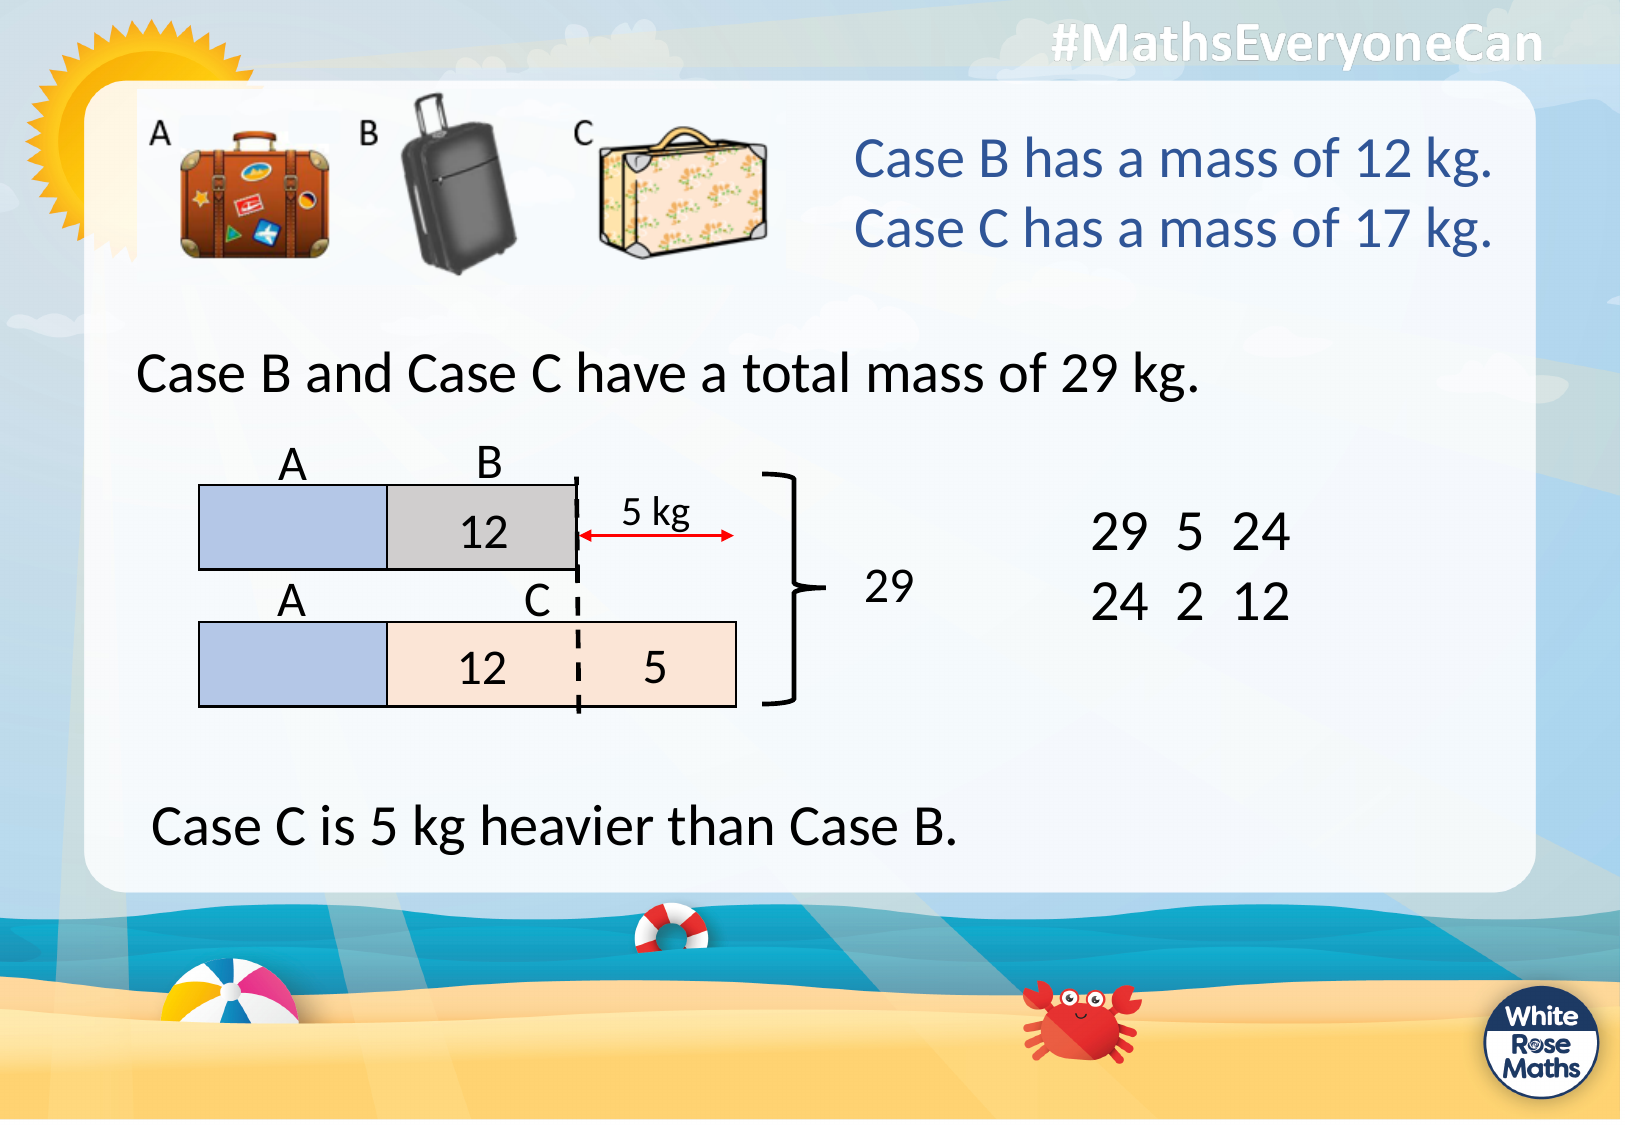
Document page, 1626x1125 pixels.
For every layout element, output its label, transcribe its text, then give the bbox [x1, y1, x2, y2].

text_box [386, 558, 576, 707]
text_box [762, 473, 826, 705]
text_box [199, 559, 386, 707]
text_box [199, 423, 386, 559]
text_box 5 kg [606, 537, 715, 542]
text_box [386, 420, 577, 558]
text_box 29 [849, 545, 1030, 621]
text_box Case C is 5 kg heavier than Case B. [137, 779, 1402, 934]
picture [0, 0, 1626, 1125]
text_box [579, 558, 736, 707]
text_box Case B has a mass of 12 kg. Case C has a mass of 17 kg. [839, 111, 1625, 337]
text_box Case B and Case C have a total mass of 29 kg. [121, 326, 1387, 482]
text_box 5 kg [606, 476, 715, 534]
